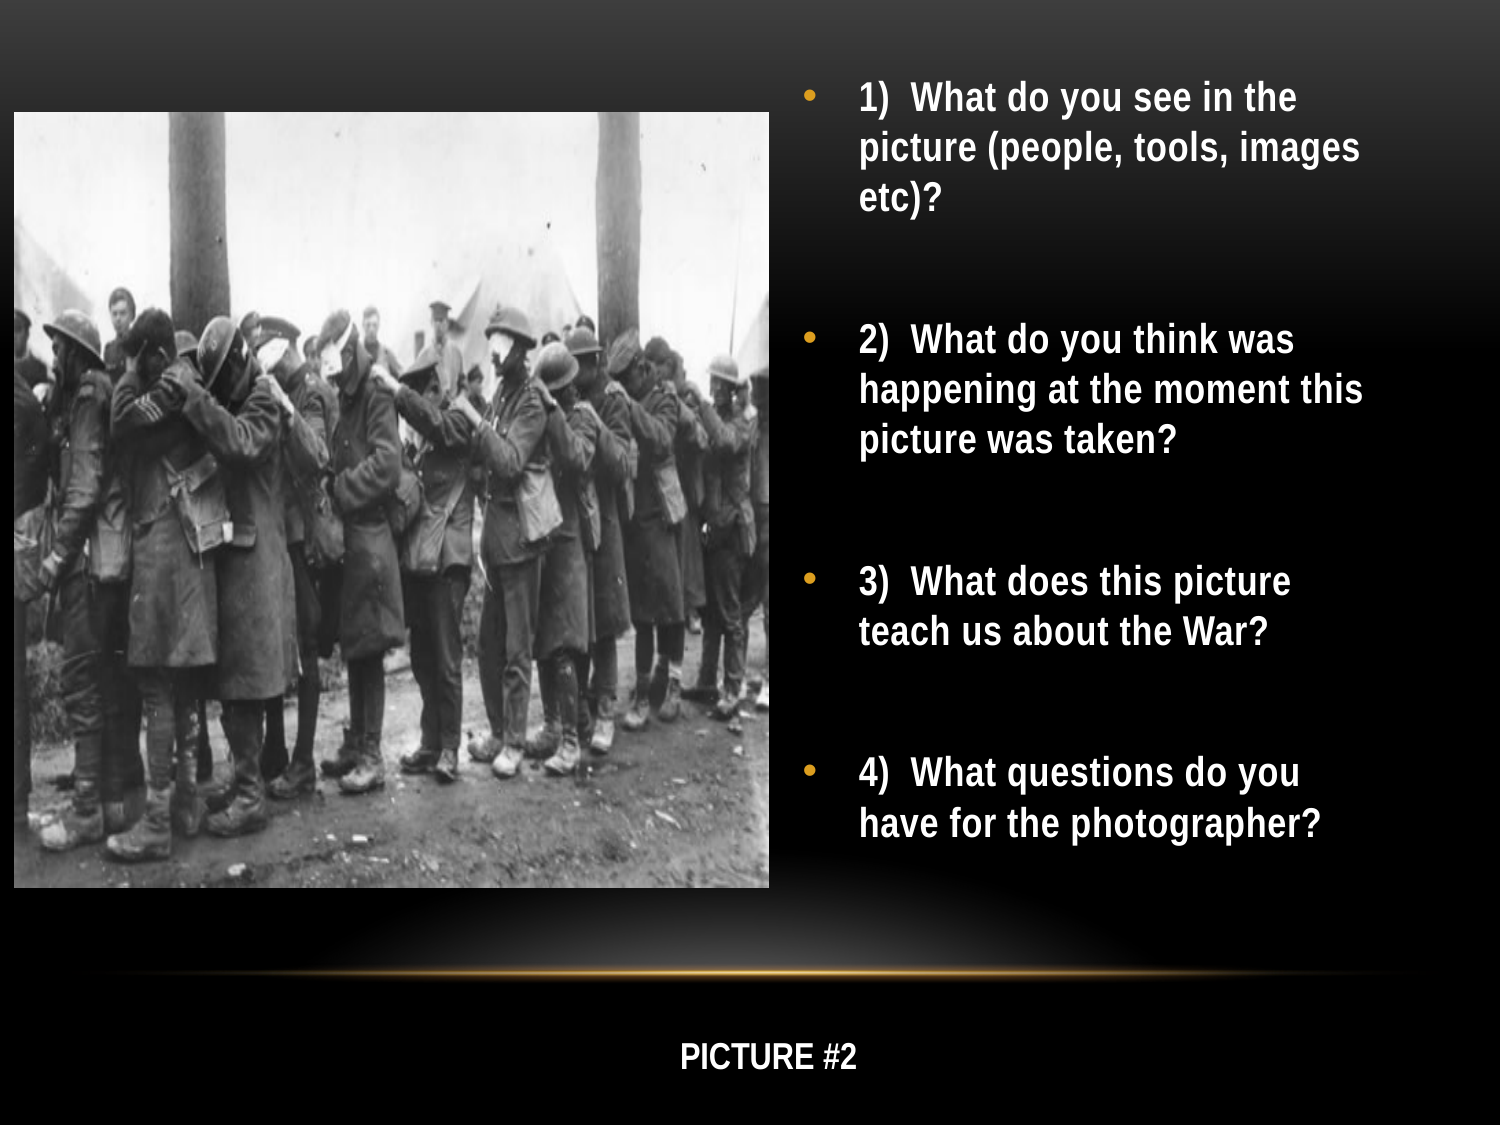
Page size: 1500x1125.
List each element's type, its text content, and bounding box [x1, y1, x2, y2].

picture [0, 0, 1500, 1125]
text_box PICTURE #2 [387, 1024, 1150, 1085]
list 1) What do you see in the picture (people, tools, images etc)? 2) What do you think was happening at the moment this picture was taken? 3) What does this picture teach us about the War? 4) What questions do you have for the photographer? [787, 62, 1400, 738]
